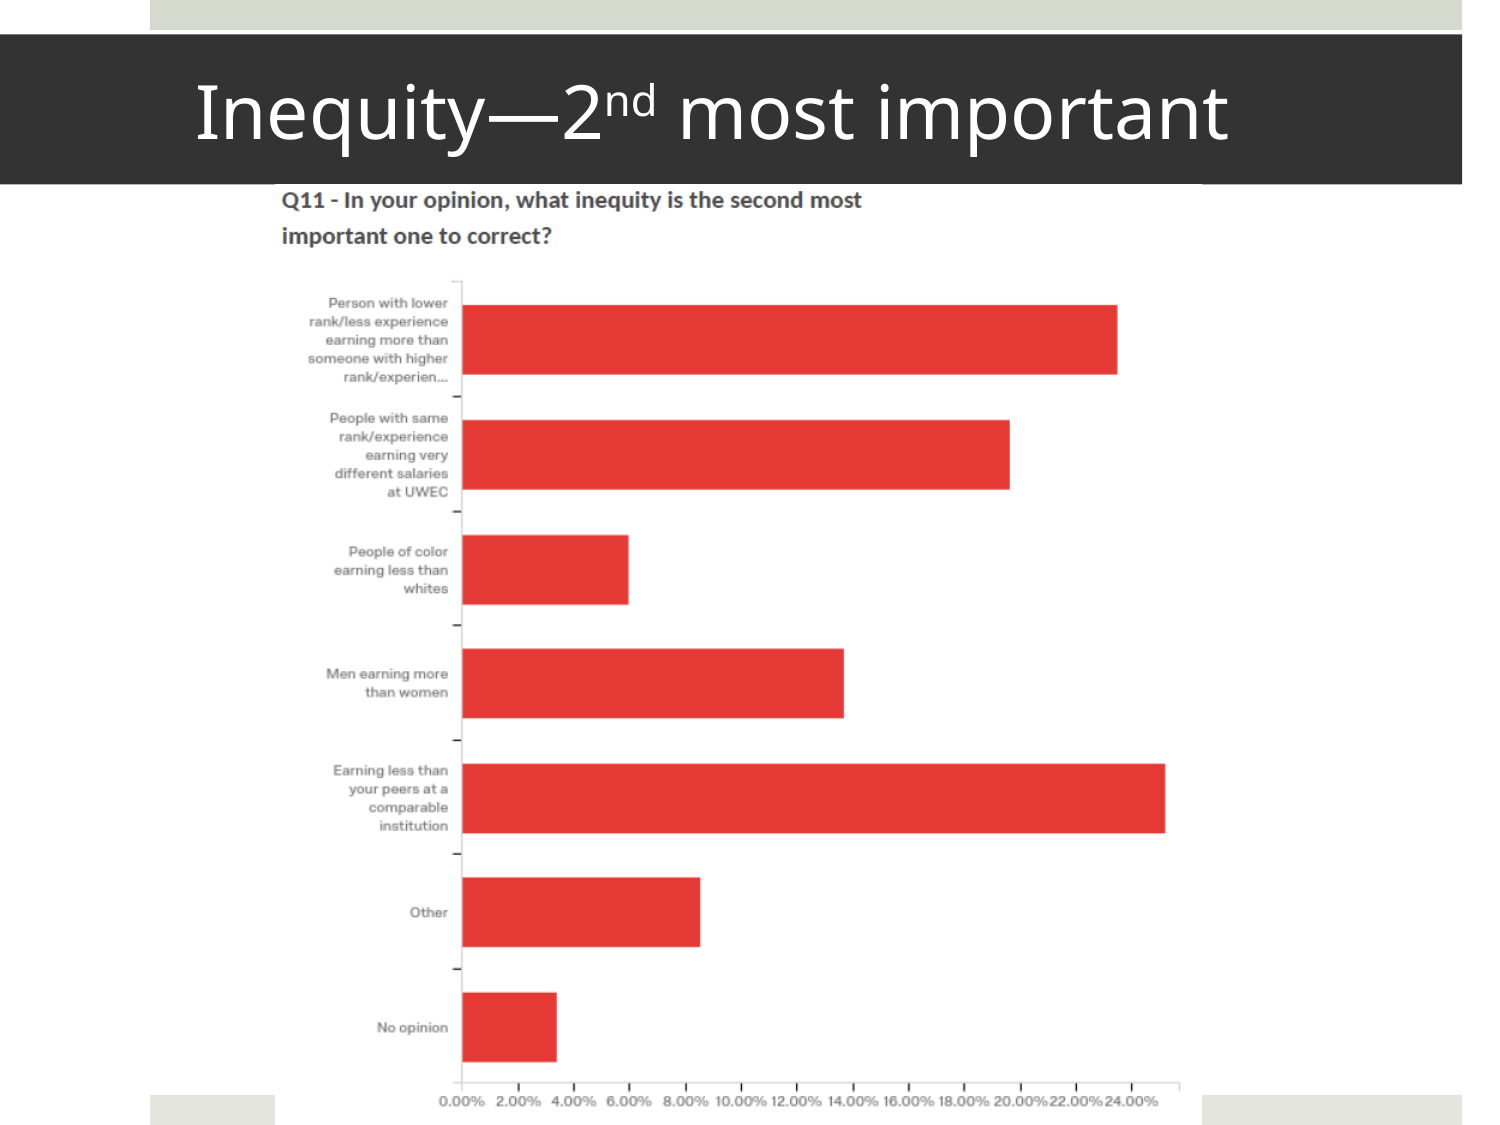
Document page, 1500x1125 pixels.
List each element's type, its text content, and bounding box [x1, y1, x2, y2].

picture [274, 183, 1203, 1125]
title Inequity—2nd most important [0, 34, 1463, 185]
